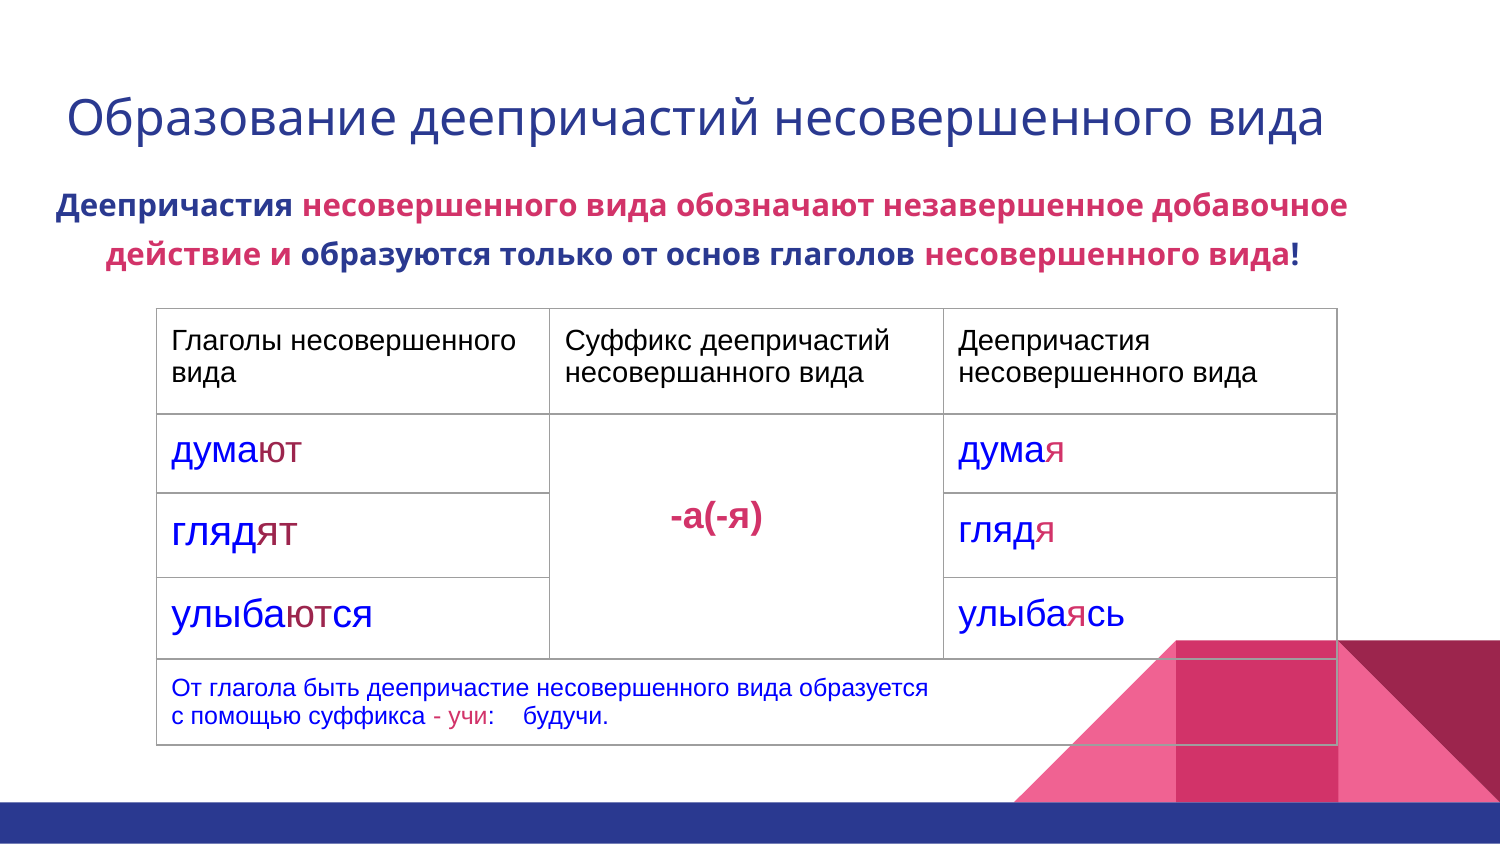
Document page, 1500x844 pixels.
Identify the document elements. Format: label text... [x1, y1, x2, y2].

table_header Деепричастия несовершенного вида [944, 309, 1336, 413]
table_header Глаголы несовершенного вида [157, 309, 549, 413]
table_header Суффикс деепричастий несовершанного вида [550, 309, 943, 413]
list Деепричастия несовершенного вида обозначают незавершенное добавочное действие и образуются только от основ глаголов несовершенного вида! [10, 161, 1396, 795]
table_cell улыбаются [157, 578, 549, 658]
table_cell -а(-я) [550, 415, 943, 658]
table_cell От глагола быть деепричастие несовершенного вида образуется с помощью суффикса - учи: будучи. [157, 660, 1336, 744]
table_cell глядят [157, 494, 549, 577]
table_cell глядя [944, 494, 1336, 577]
table_cell улыбаясь [944, 578, 1336, 658]
table_cell думают [157, 415, 549, 492]
table_cell думая [944, 415, 1336, 492]
title Образование деепричастий несовершенного вида [51, 67, 1449, 167]
